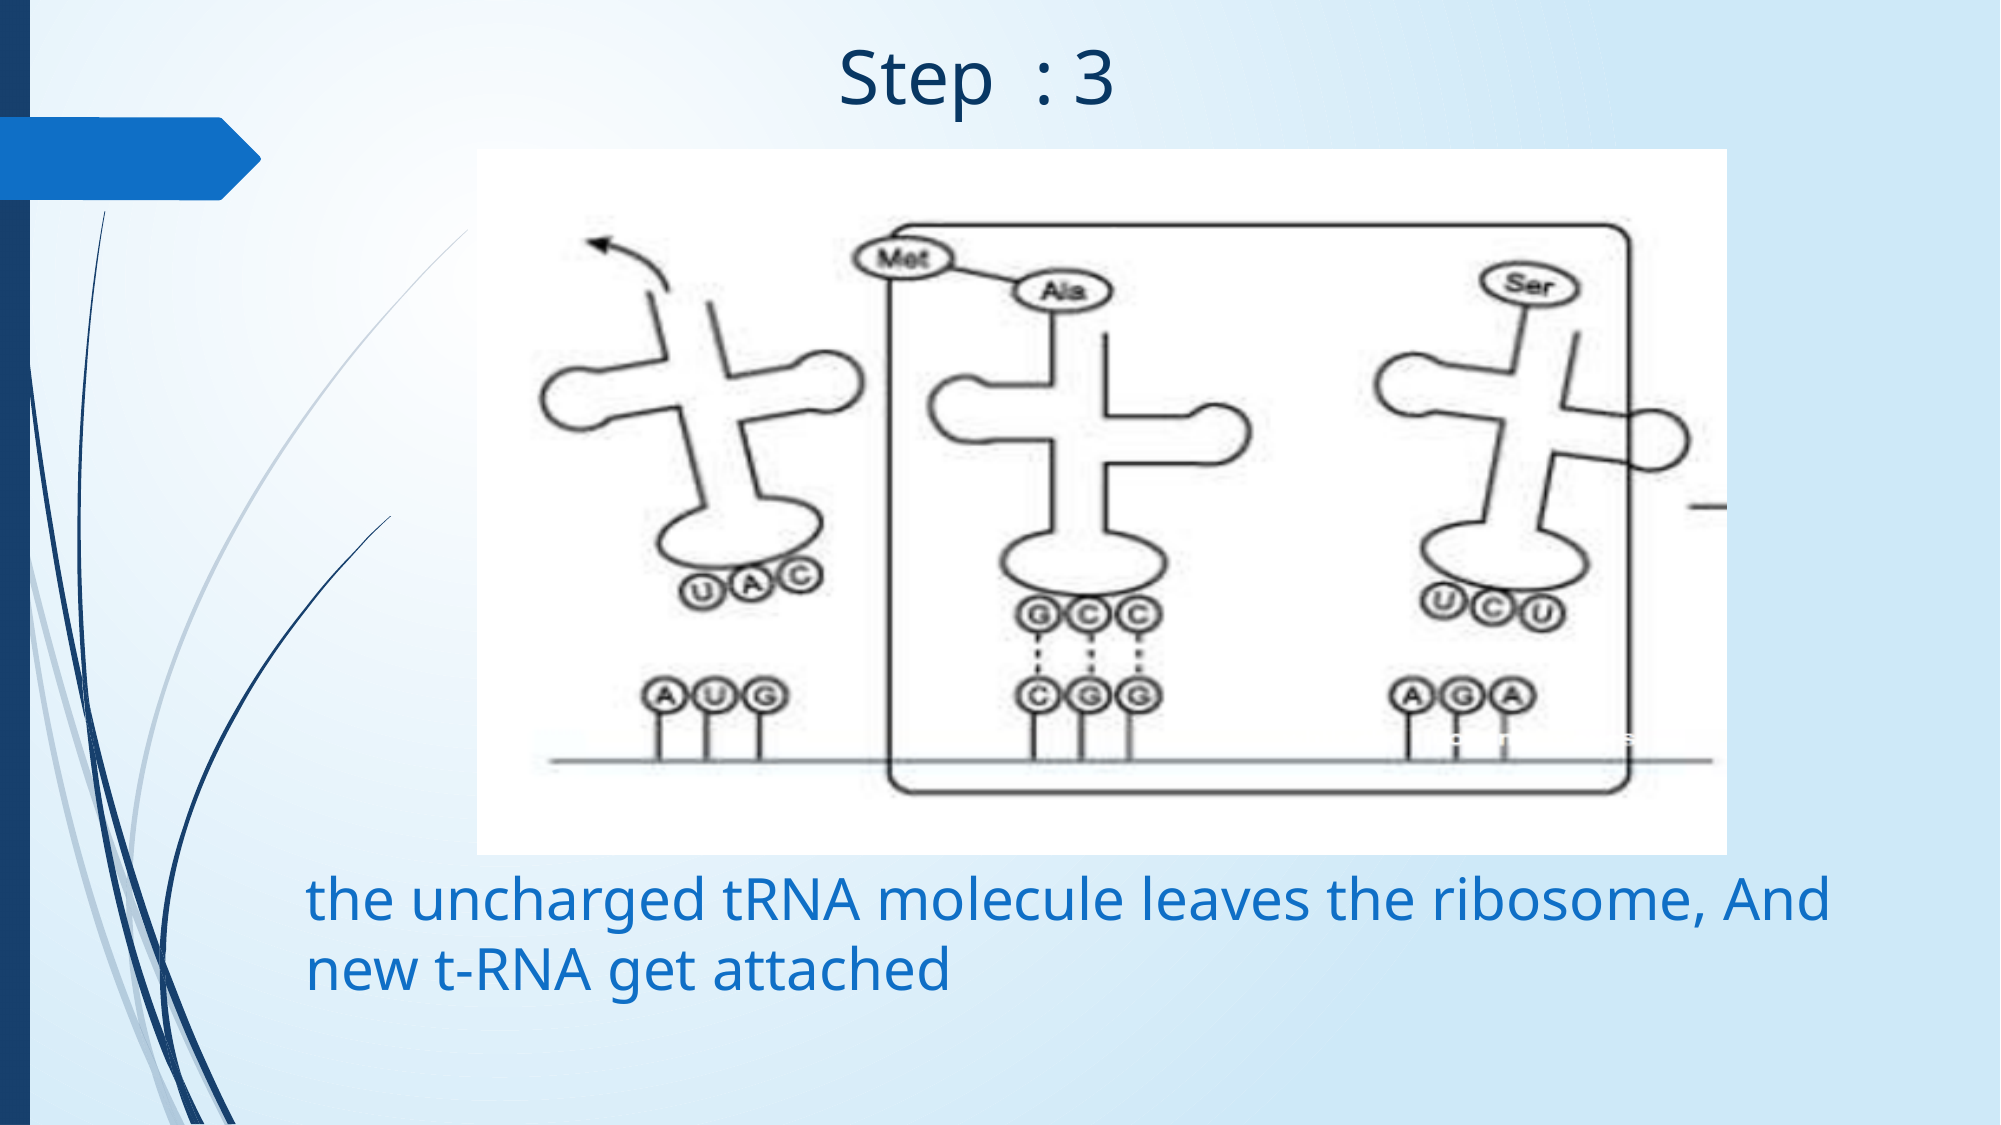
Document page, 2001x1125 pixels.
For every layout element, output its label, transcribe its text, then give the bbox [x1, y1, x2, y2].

text_box Step : 3 [824, 22, 1149, 128]
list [481, 153, 1725, 853]
title the uncharged tRNA molecule leaves the ribosome, And new t-RNA get attached [290, 854, 1914, 1066]
